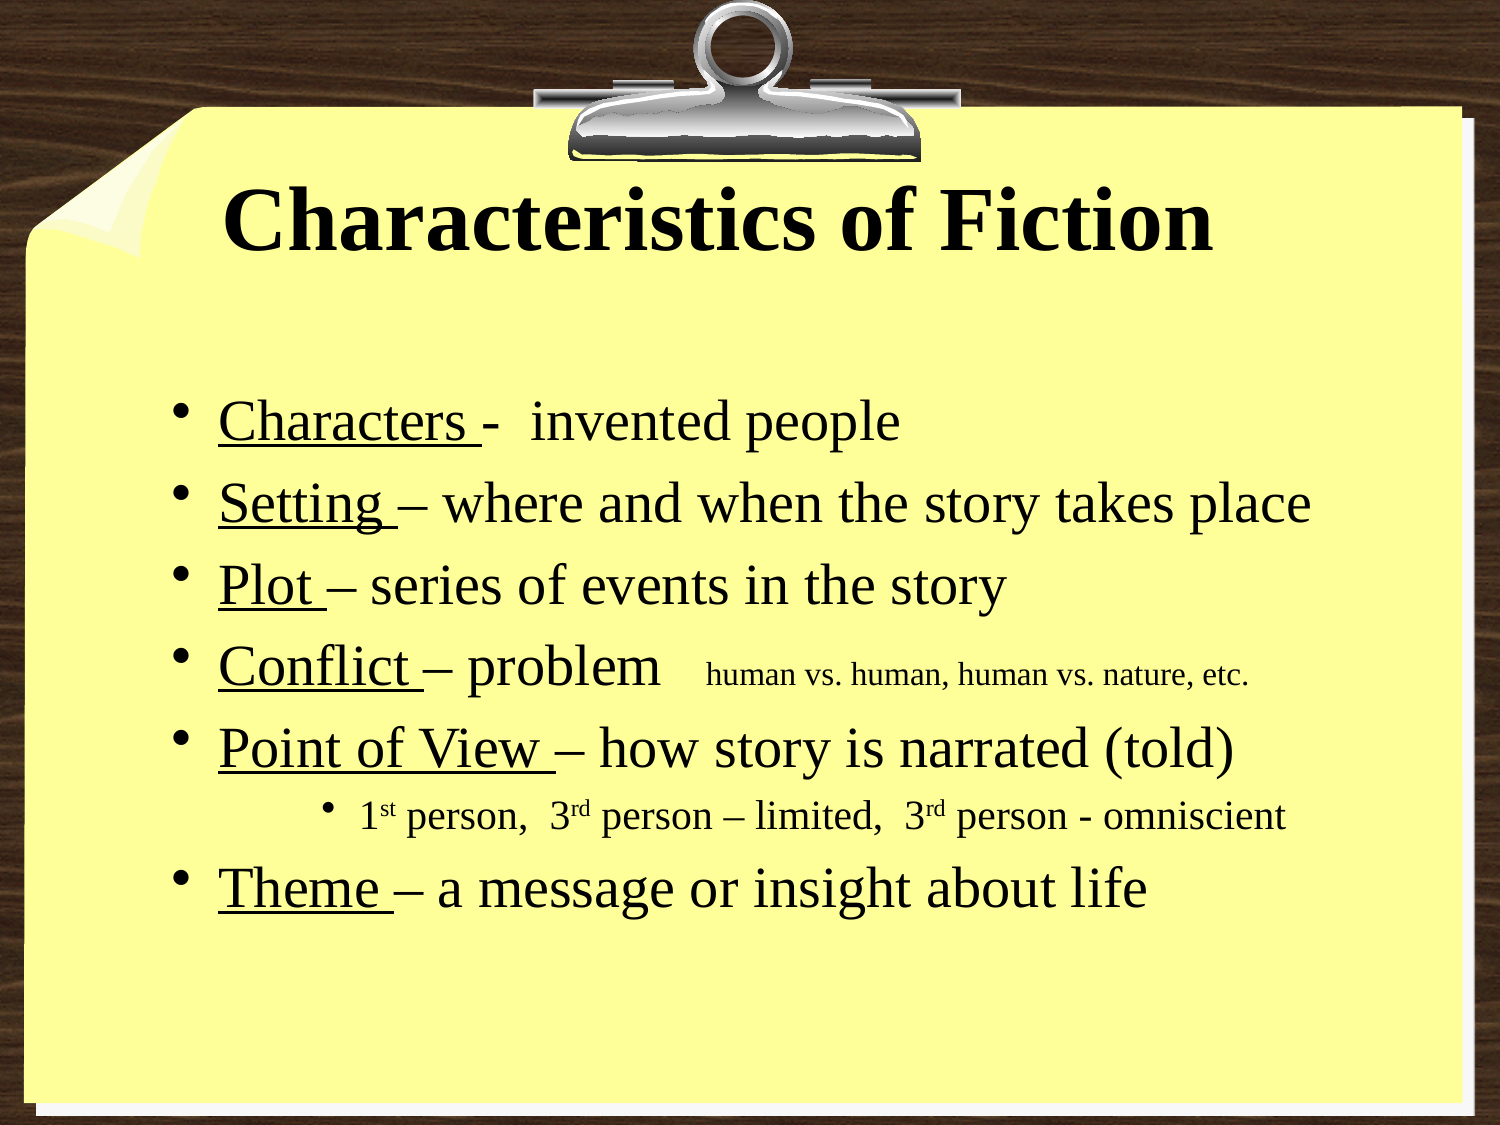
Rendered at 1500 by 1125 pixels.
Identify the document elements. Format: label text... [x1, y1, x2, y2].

title Characteristics of Fiction [112, 199, 1326, 338]
picture [0, 0, 1500, 1125]
picture [710, 15, 775, 78]
list Characters - invented people Setting – where and when the story takes place Plot – series of events in the story Conflict – problem human vs. human, human vs. nature, etc. Point of View – how story is narrated (told) 1st person, 3rd person – limited, 3rd person - omniscient Theme – a message or insight about life [80, 374, 1363, 1063]
